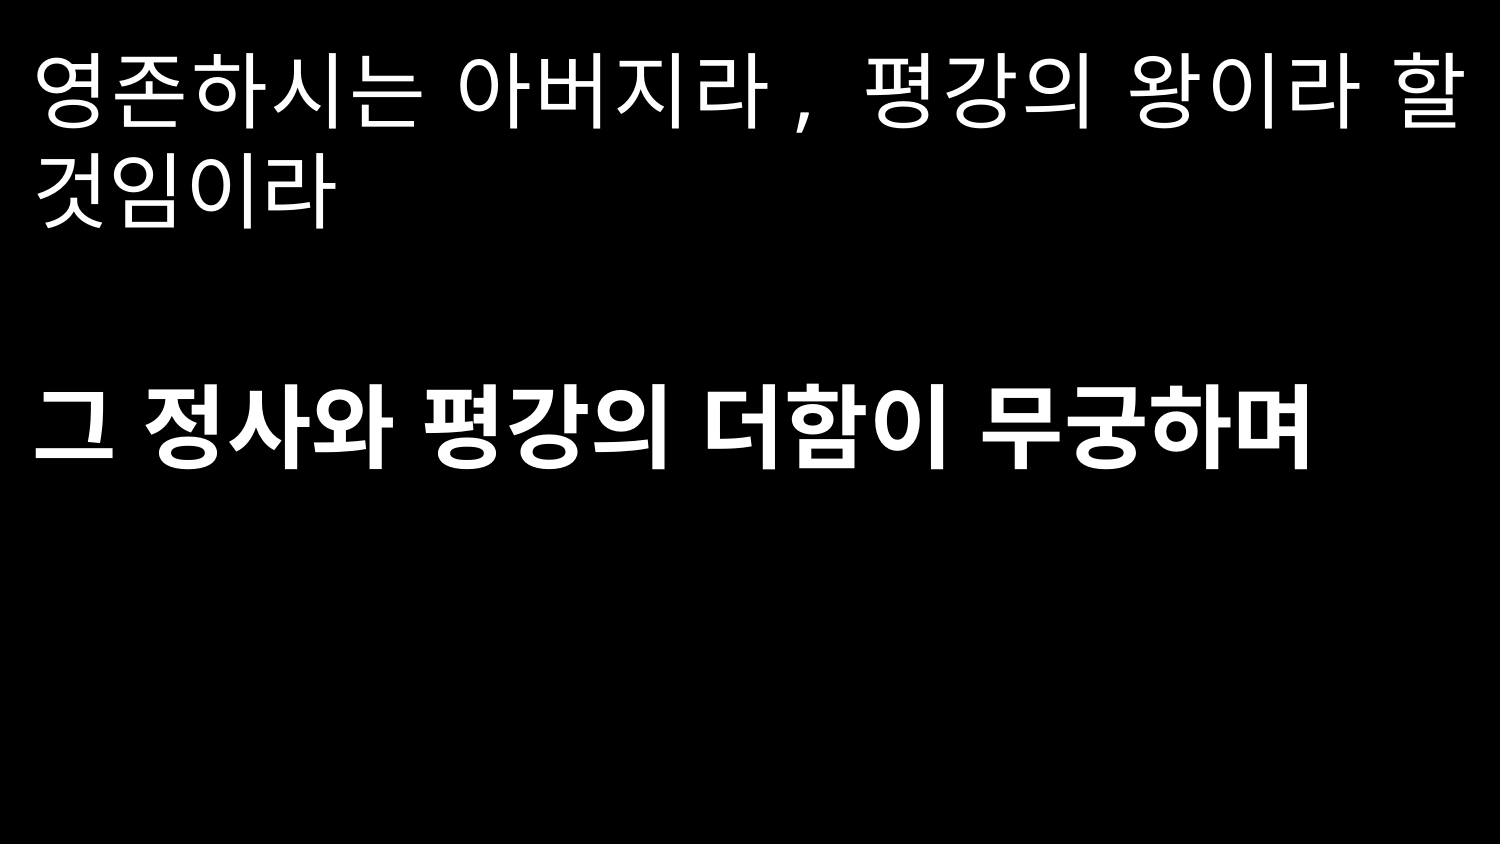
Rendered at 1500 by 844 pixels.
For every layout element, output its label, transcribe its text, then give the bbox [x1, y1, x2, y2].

text_box 영존하시는 아버지라, 평강의 왕이라 할 것임이라 [17, 32, 1483, 247]
text_box 그 정사와 평강의 더함이 무궁하며 [17, 362, 1483, 488]
